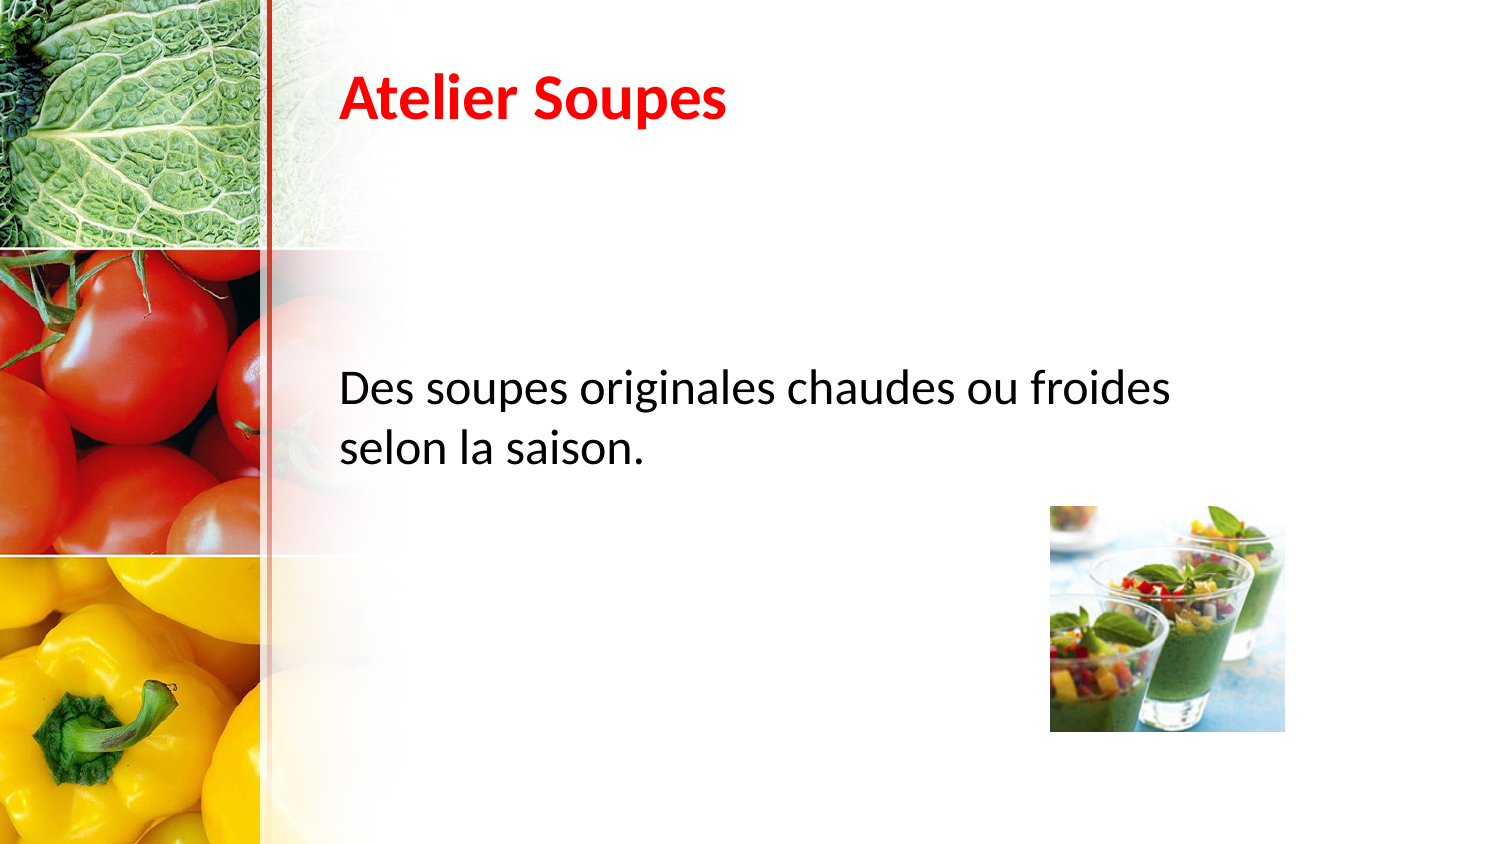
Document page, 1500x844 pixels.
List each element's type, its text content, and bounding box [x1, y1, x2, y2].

picture [0, 0, 1500, 844]
text_box Des soupes originales chaudes ou froides selon la saison. [324, 346, 1427, 522]
title Atelier Soupes [324, 46, 1427, 141]
